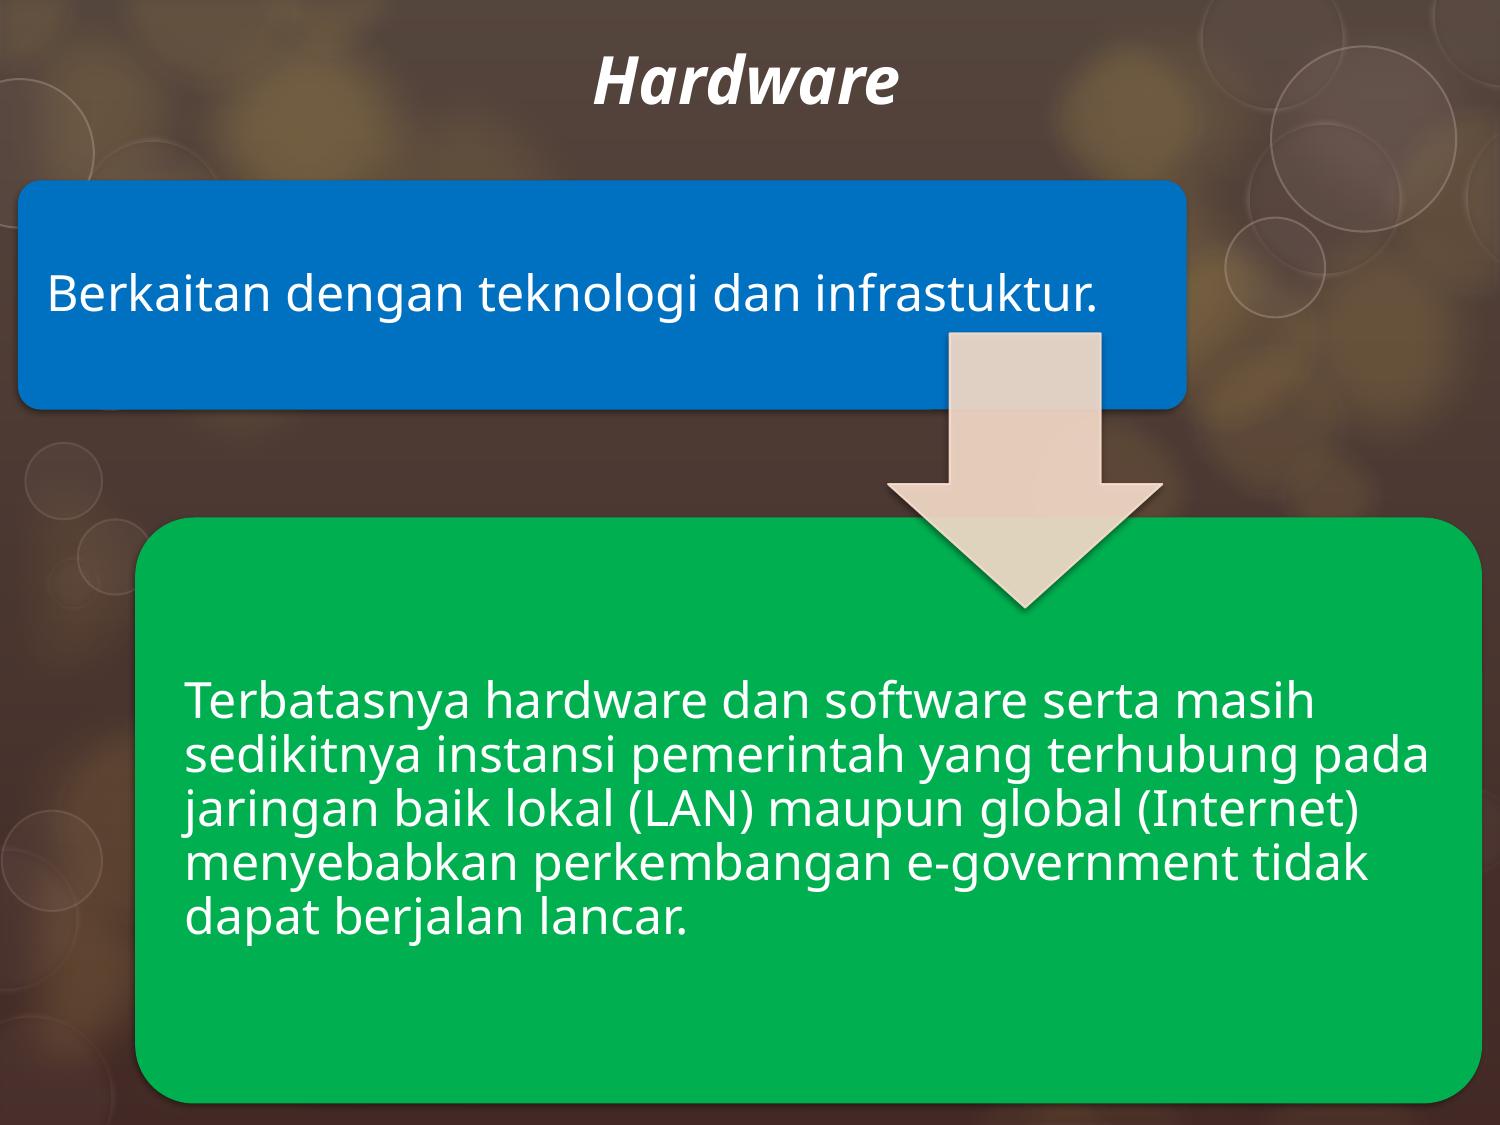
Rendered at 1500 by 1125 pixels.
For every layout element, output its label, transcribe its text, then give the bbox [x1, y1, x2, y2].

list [61, 124, 1438, 1063]
title Hardware [162, 2, 1332, 123]
